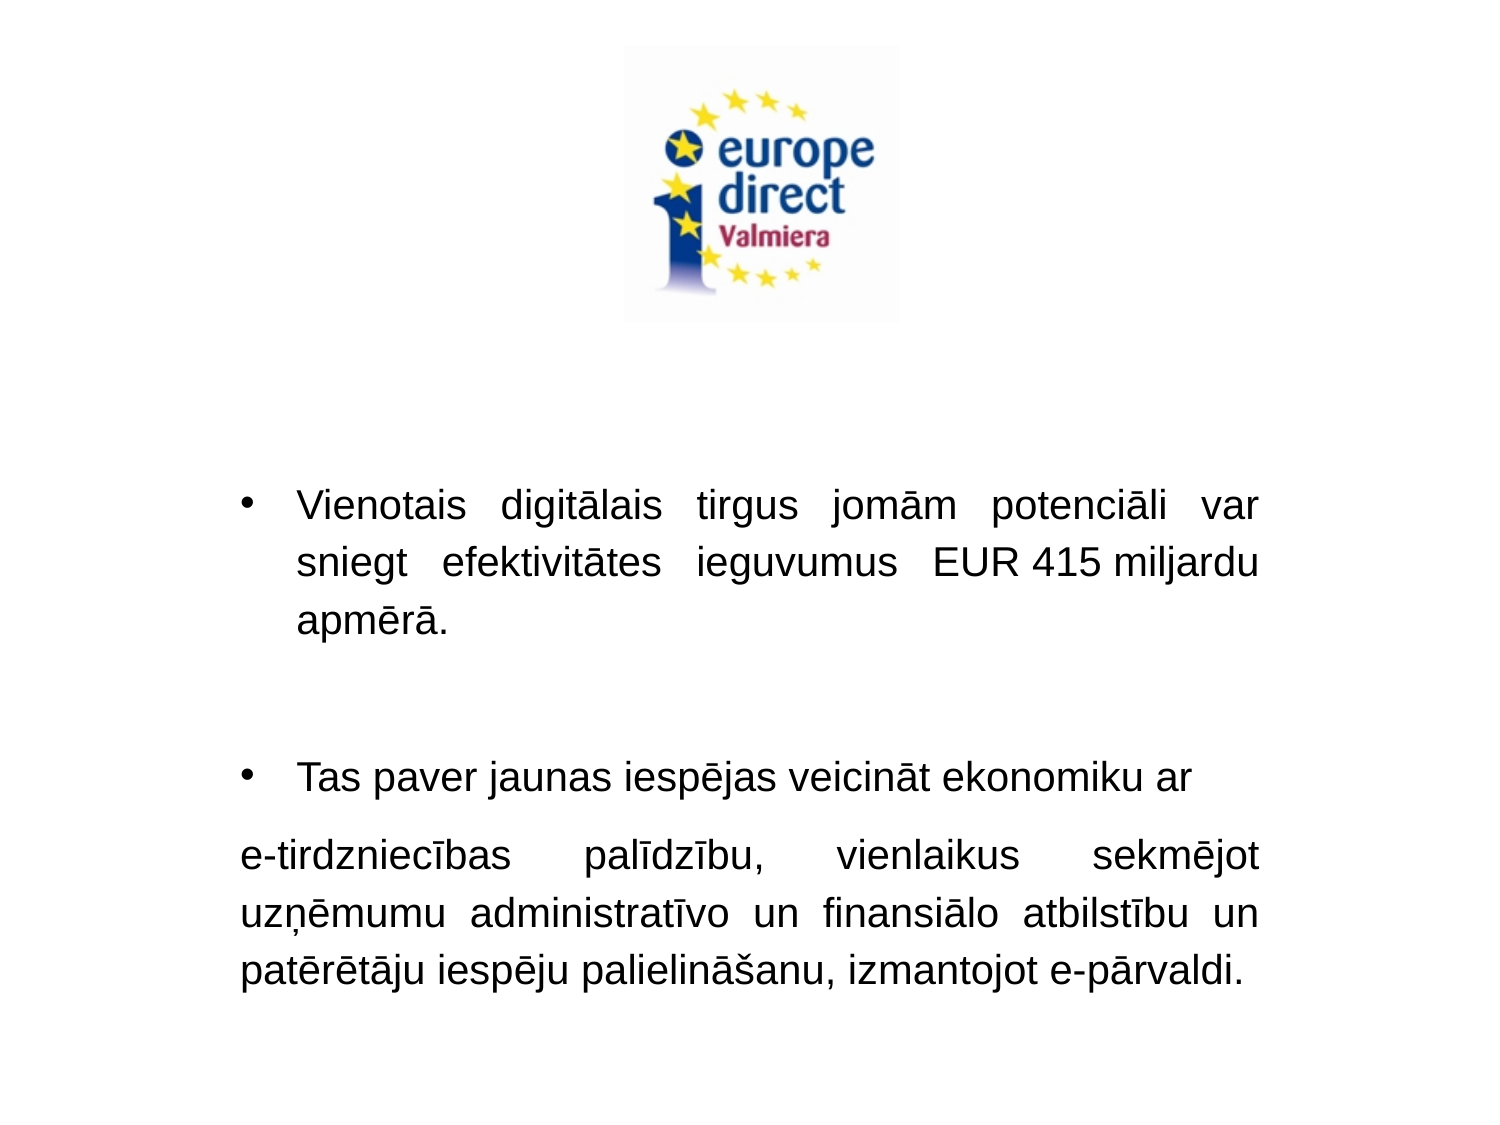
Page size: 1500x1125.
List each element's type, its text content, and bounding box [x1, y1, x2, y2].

picture [624, 45, 901, 323]
subtitle Vienotais digitālais tirgus jomām potenciāli var sniegt efektivitātes ieguvumus EUR 415 miljardu apmērā. Tas paver jaunas iespējas veicināt ekonomiku ar e-tirdzniecības palīdzību, vienlaikus sekmējot uzņēmumu administratīvo un finansiālo atbilstību un patērētāju iespēju palielināšanu, izmantojot e-pārvaldi. [225, 462, 1275, 1075]
